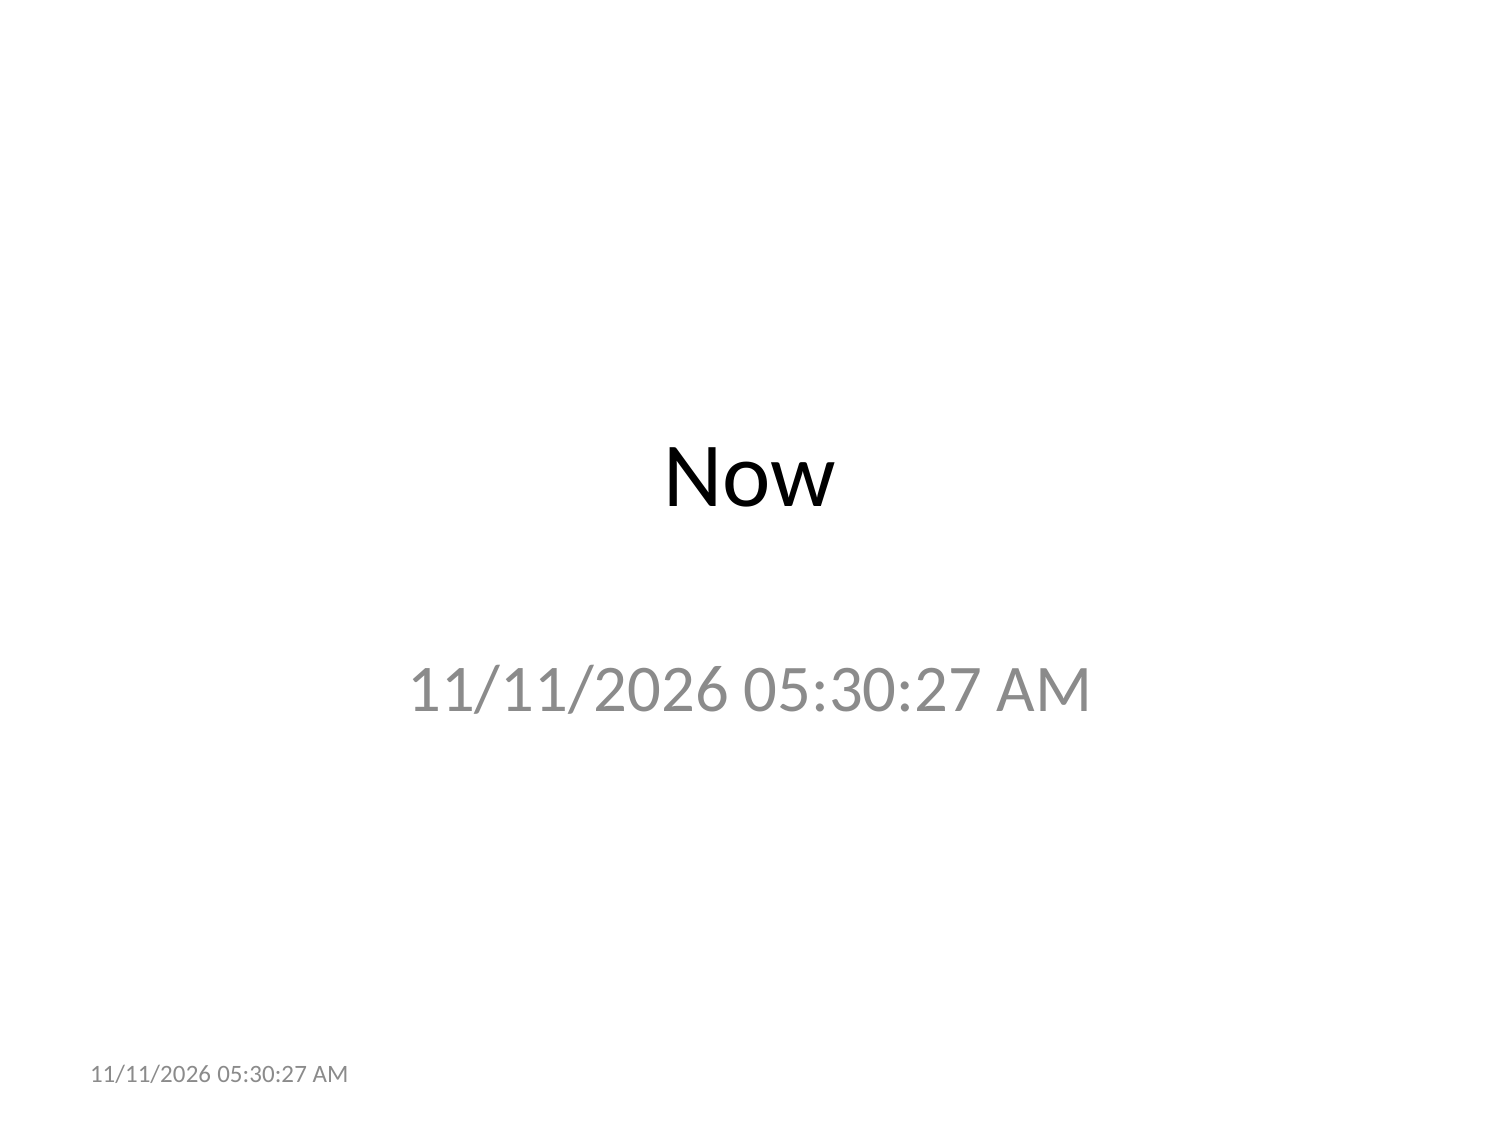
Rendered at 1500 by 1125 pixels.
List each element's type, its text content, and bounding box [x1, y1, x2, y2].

title Now [112, 349, 1388, 591]
subtitle 2011-12-19 10:20:04 AM [225, 637, 1275, 925]
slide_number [75, 1042, 425, 1103]
